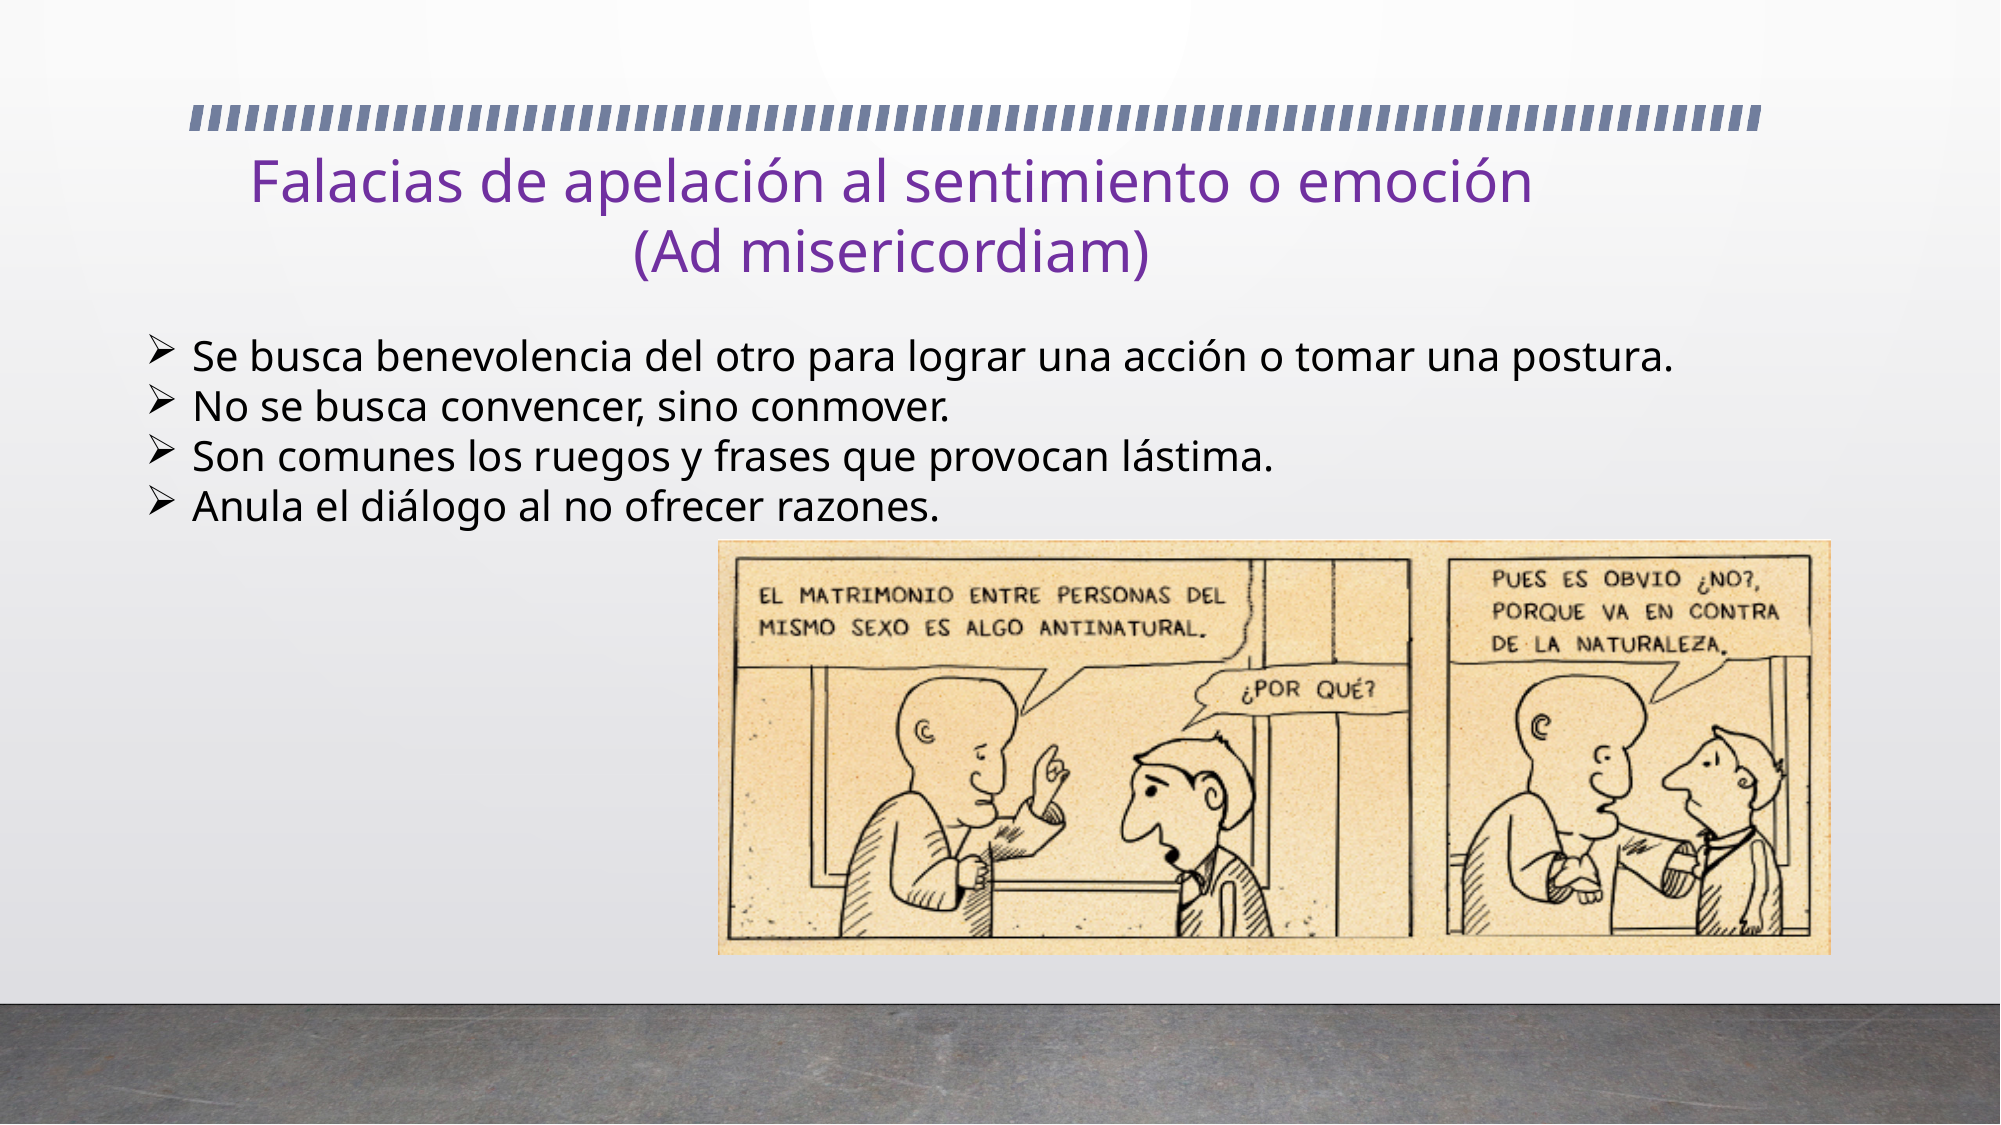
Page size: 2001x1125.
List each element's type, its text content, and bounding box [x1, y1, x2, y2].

picture [717, 539, 1832, 956]
text_box Se busca benevolencia del otro para lograr una acción o tomar una postura. No se busca convencer, sino conmover. Son comunes los ruegos y frases que provocan lástima. Anula el diálogo al no ofrecer razones. [130, 322, 1872, 538]
picture [0, 1004, 2000, 1124]
text_box Falacias de apelación al sentimiento o emoción (Ad misericordiam) [234, 137, 1550, 292]
